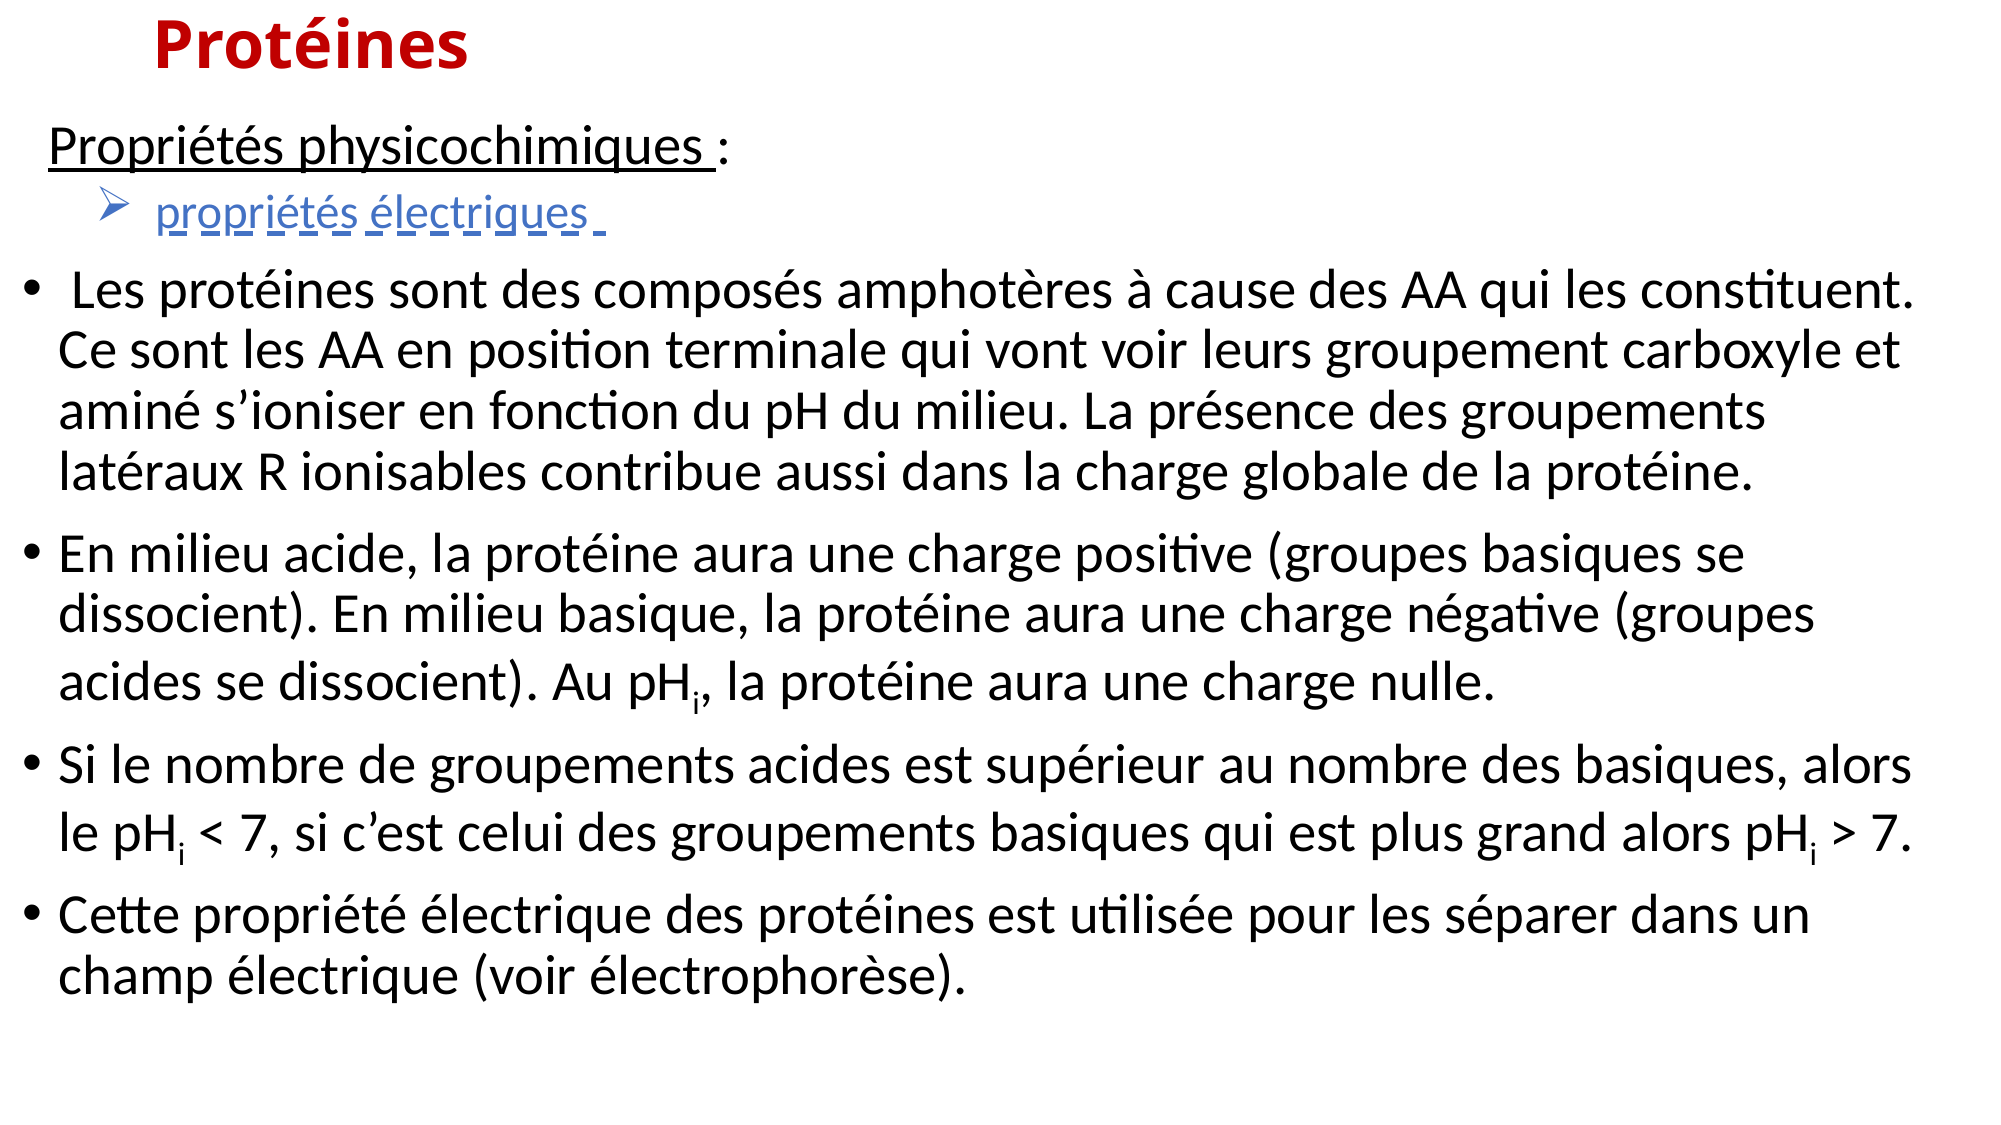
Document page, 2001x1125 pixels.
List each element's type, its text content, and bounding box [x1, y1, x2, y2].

text_box Propriétés physicochimiques : propriétés électriques Les protéines sont des composés amphotères à cause des AA qui les constituent. Ce sont les AA en position terminale qui vont voir leurs groupement carboxyle et aminé s’ioniser en fonction du pH du milieu. La présence des groupements latéraux R ionisables contribue aussi dans la charge globale de la protéine. En milieu acide, la protéine aura une charge positive (groupes basiques se dissocient). En milieu basique, la protéine aura une charge négative (groupes acides se dissocient). Au pHi, la protéine aura une charge nulle. Si le nombre de groupements acides est supérieur au nombre des basiques, alors le pHi < 7, si c’est celui des groupements basiques qui est plus grand alors pHi > 7. Cette propriété électrique des protéines est utilisée pour les séparer dans un champ électrique (voir électrophorèse). [7, 108, 1977, 1125]
text_box Protéines [137, 0, 1863, 95]
